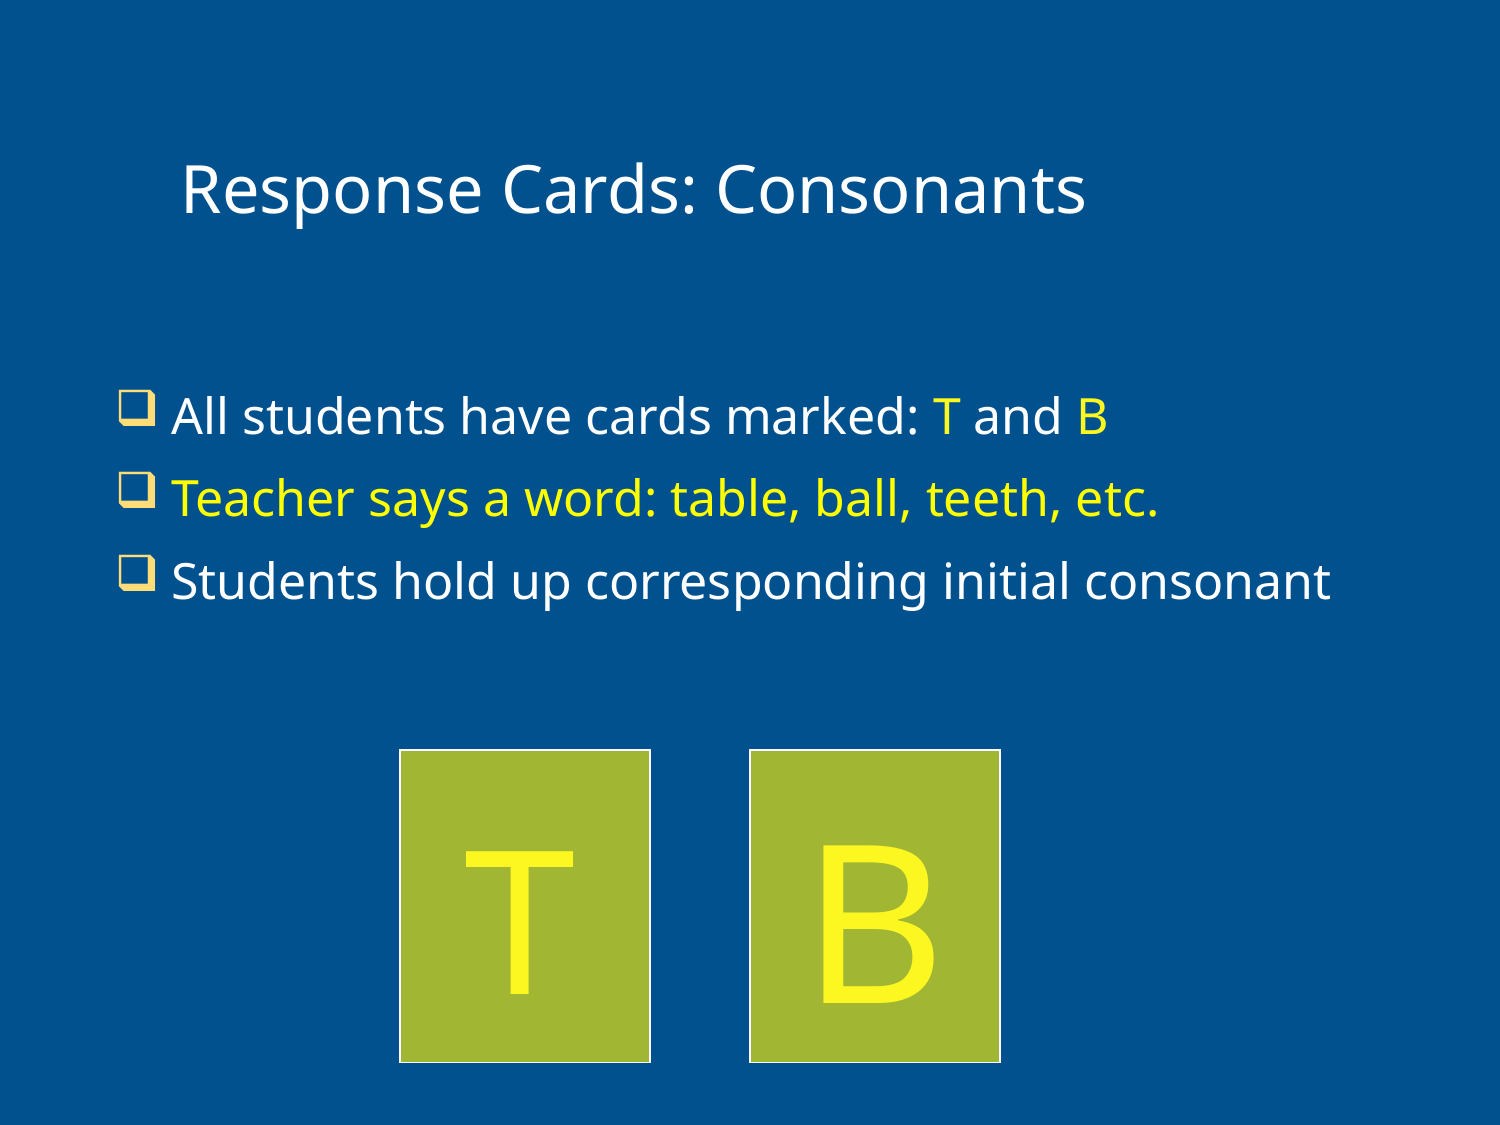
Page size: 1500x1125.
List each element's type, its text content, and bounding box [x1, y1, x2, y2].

text_box [750, 749, 1000, 1063]
title Response Cards: Consonants [165, 110, 1335, 204]
text_box B [787, 774, 950, 1055]
text_box T [449, 787, 613, 1043]
text_box [399, 749, 650, 1063]
list All students have cards marked: T and B Teacher says a word: table, ball, teeth, etc. Students hold up corresponding initial consonant [99, 204, 1444, 790]
